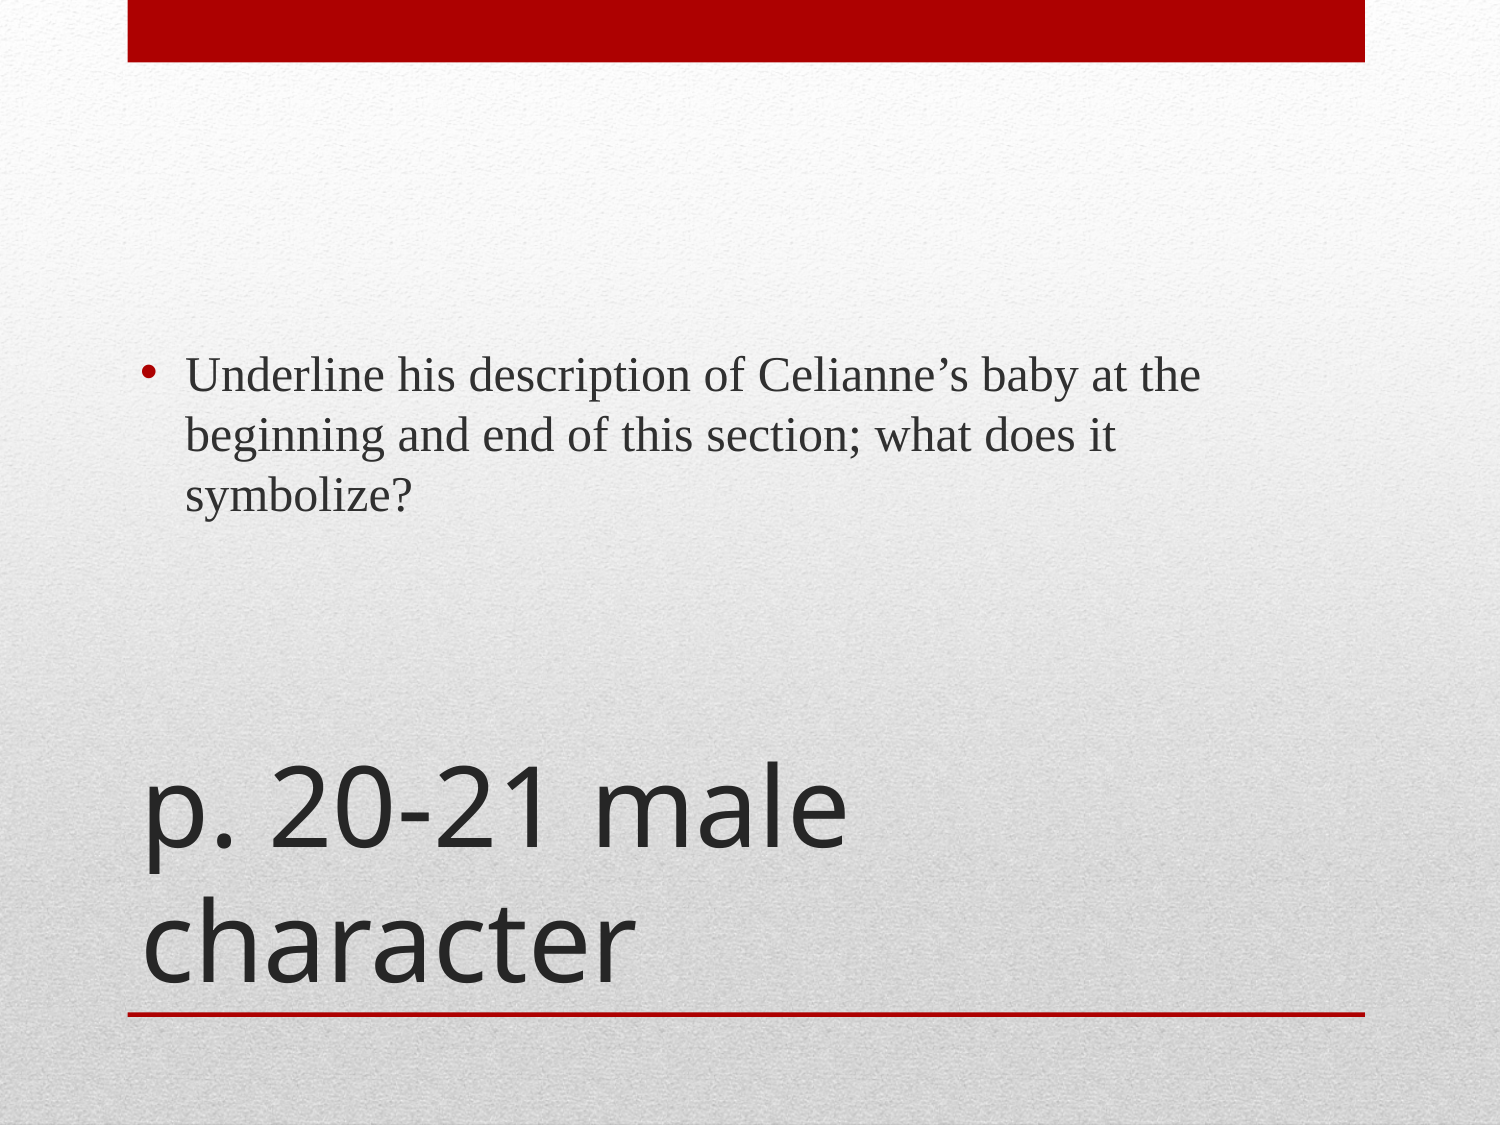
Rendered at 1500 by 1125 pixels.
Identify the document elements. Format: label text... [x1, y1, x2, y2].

list Underline his description of Celianne’s baby at the beginning and end of this section; what does it symbolize? [125, 112, 1363, 750]
title p. 20-21 male character [125, 750, 1238, 1013]
